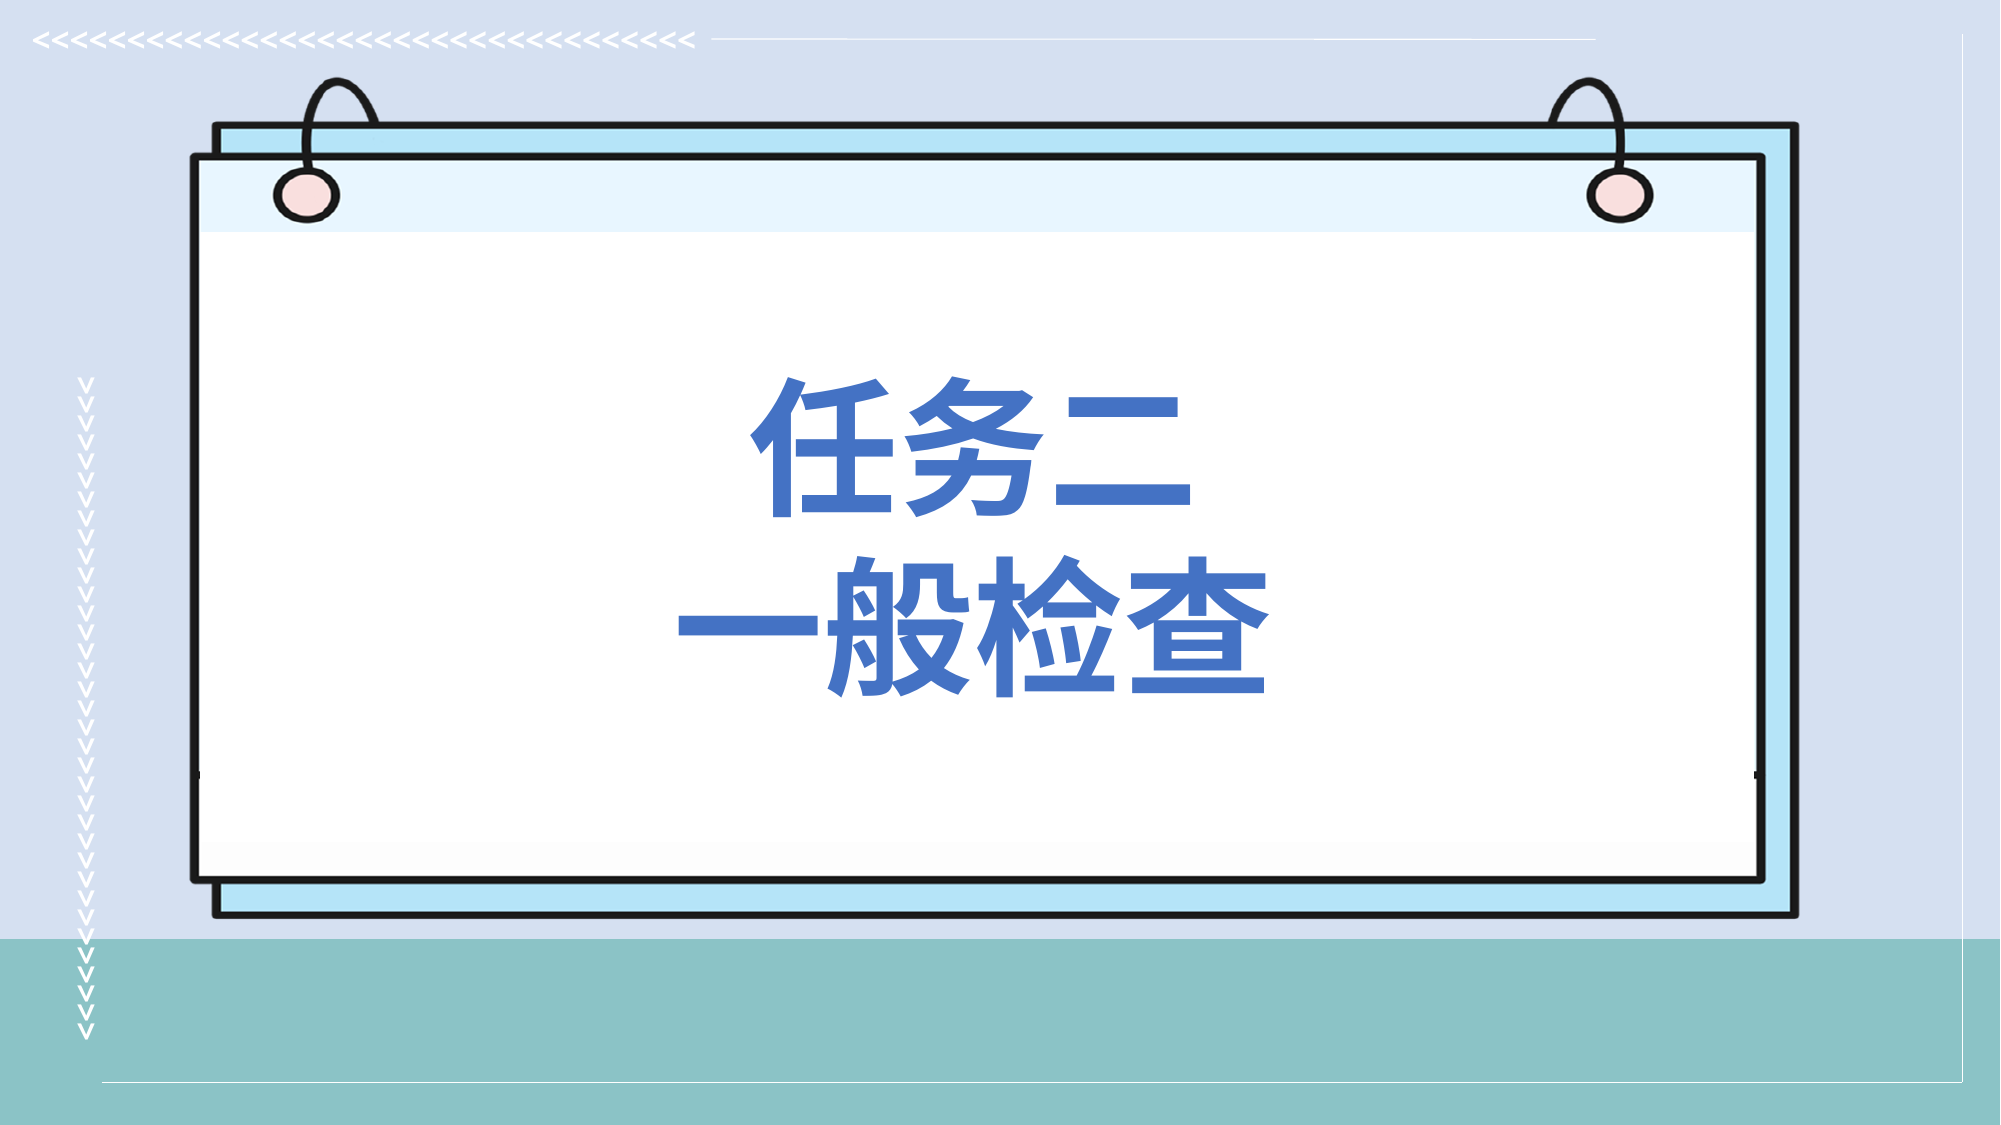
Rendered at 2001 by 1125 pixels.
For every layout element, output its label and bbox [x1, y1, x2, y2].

picture [107, 37, 1841, 947]
